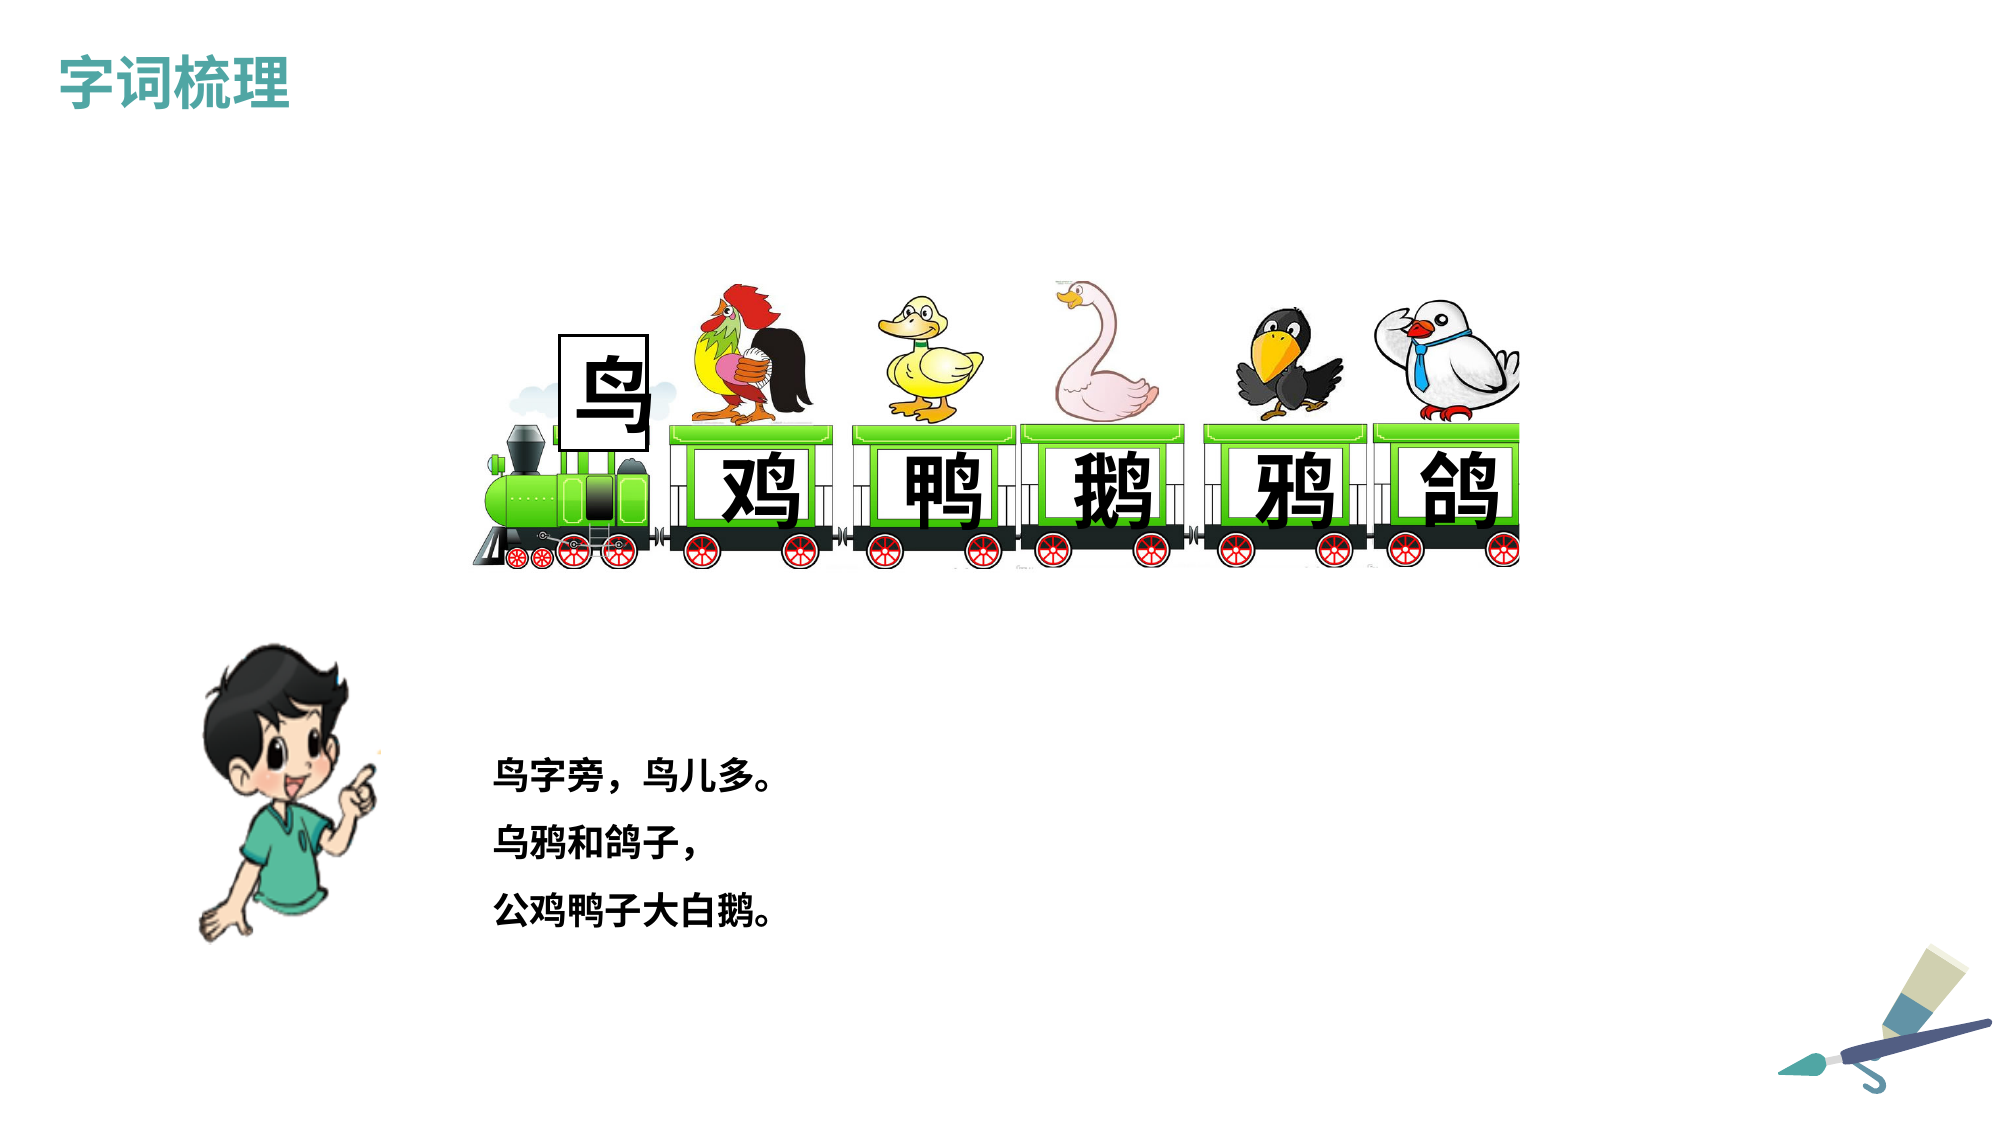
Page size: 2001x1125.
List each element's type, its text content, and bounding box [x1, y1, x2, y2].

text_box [1811, 945, 1974, 1125]
picture [468, 255, 1520, 584]
text_box 字词梳理 [42, 38, 306, 124]
text_box 鸟字旁，鸟儿多。 乌鸦和鸽子， 公鸡鸭子大白鹅。 [477, 721, 1146, 939]
picture [173, 609, 381, 945]
